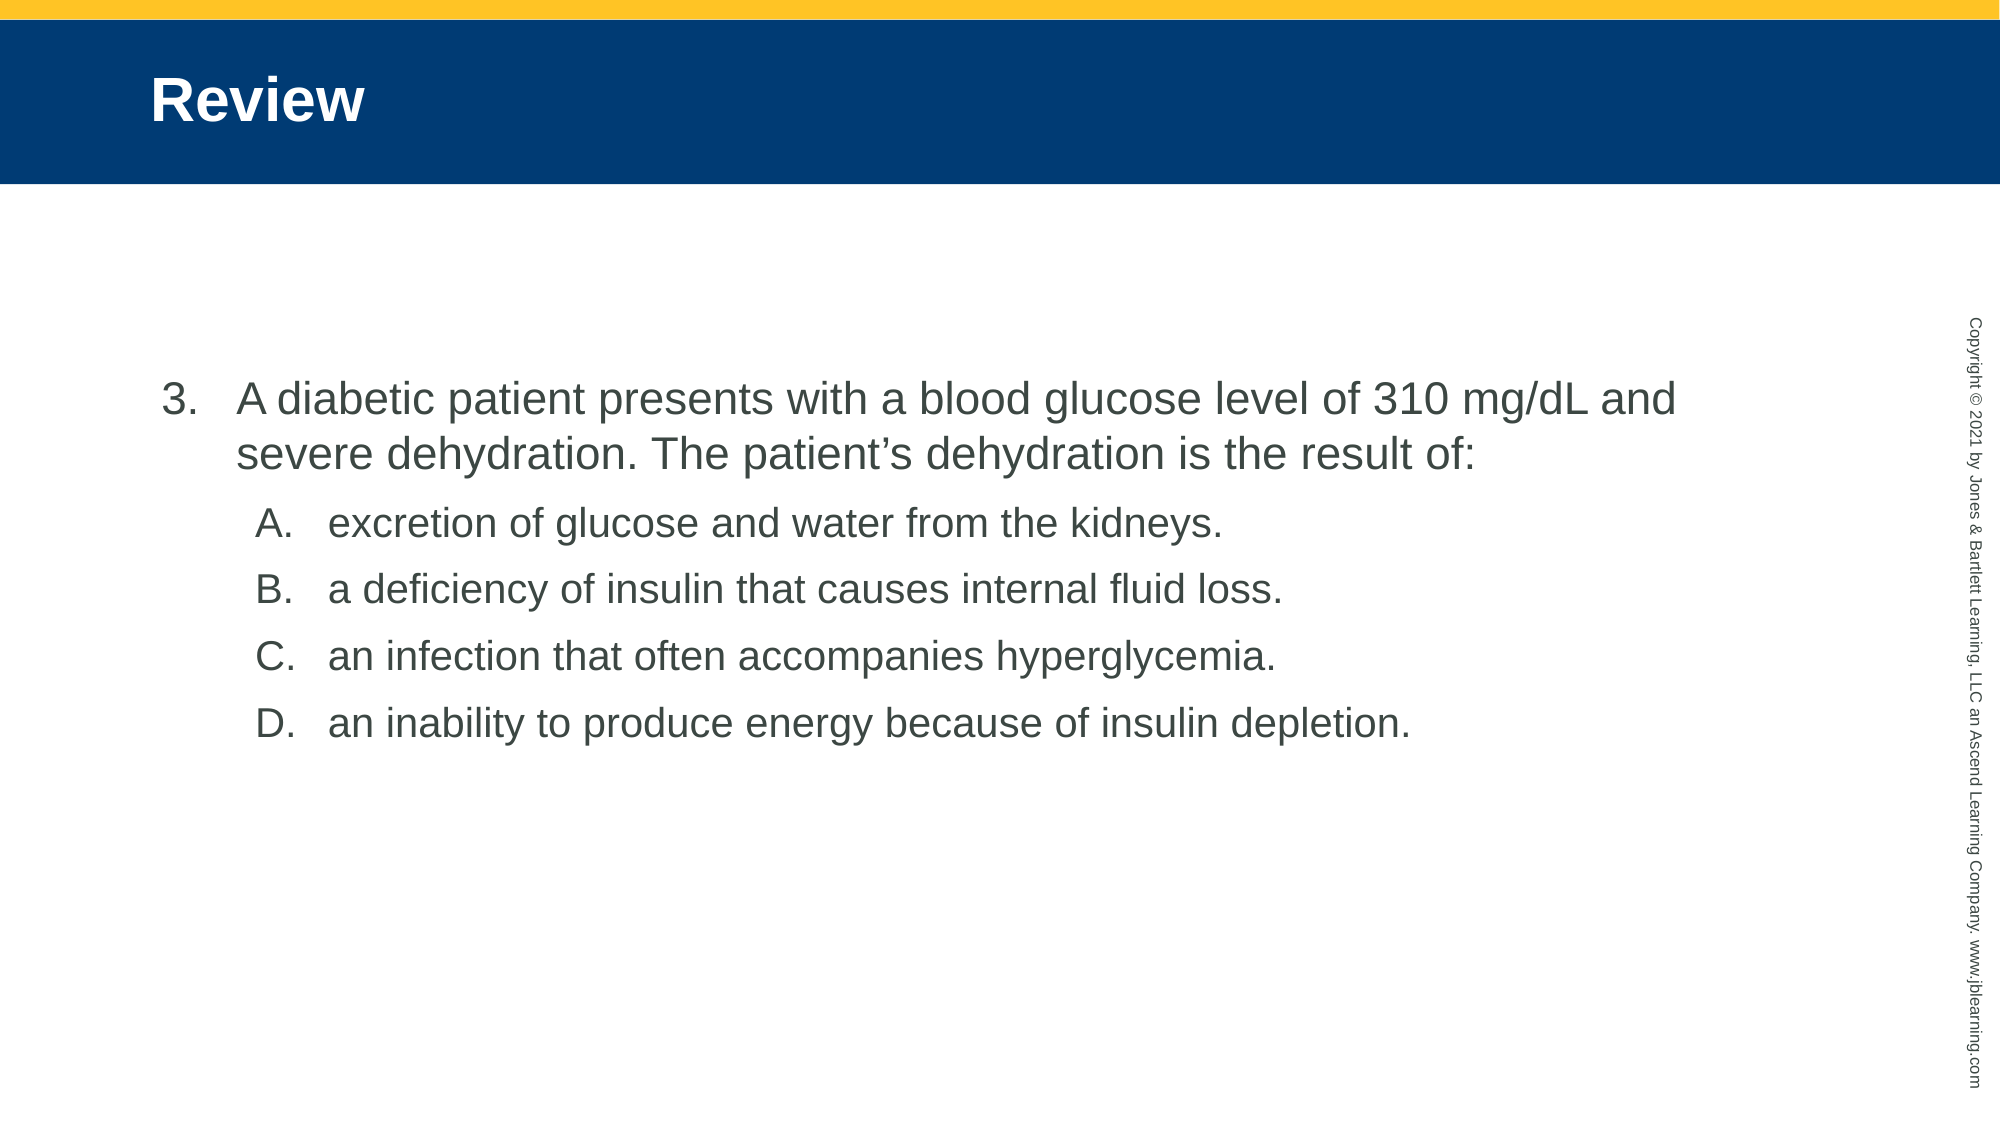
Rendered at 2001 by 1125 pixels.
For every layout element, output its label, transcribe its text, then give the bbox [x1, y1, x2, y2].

list A diabetic patient presents with a blood glucose level of 310 mg/dL and severe dehydration. The patient’s dehydration is the result of: excretion of glucose and water from the kidneys. a deficiency of insulin that causes internal fluid loss. an infection that often accompanies hyperglycemia. an inability to produce energy because of insulin depletion. [146, 361, 1859, 1016]
title Review [0, 19, 2000, 185]
